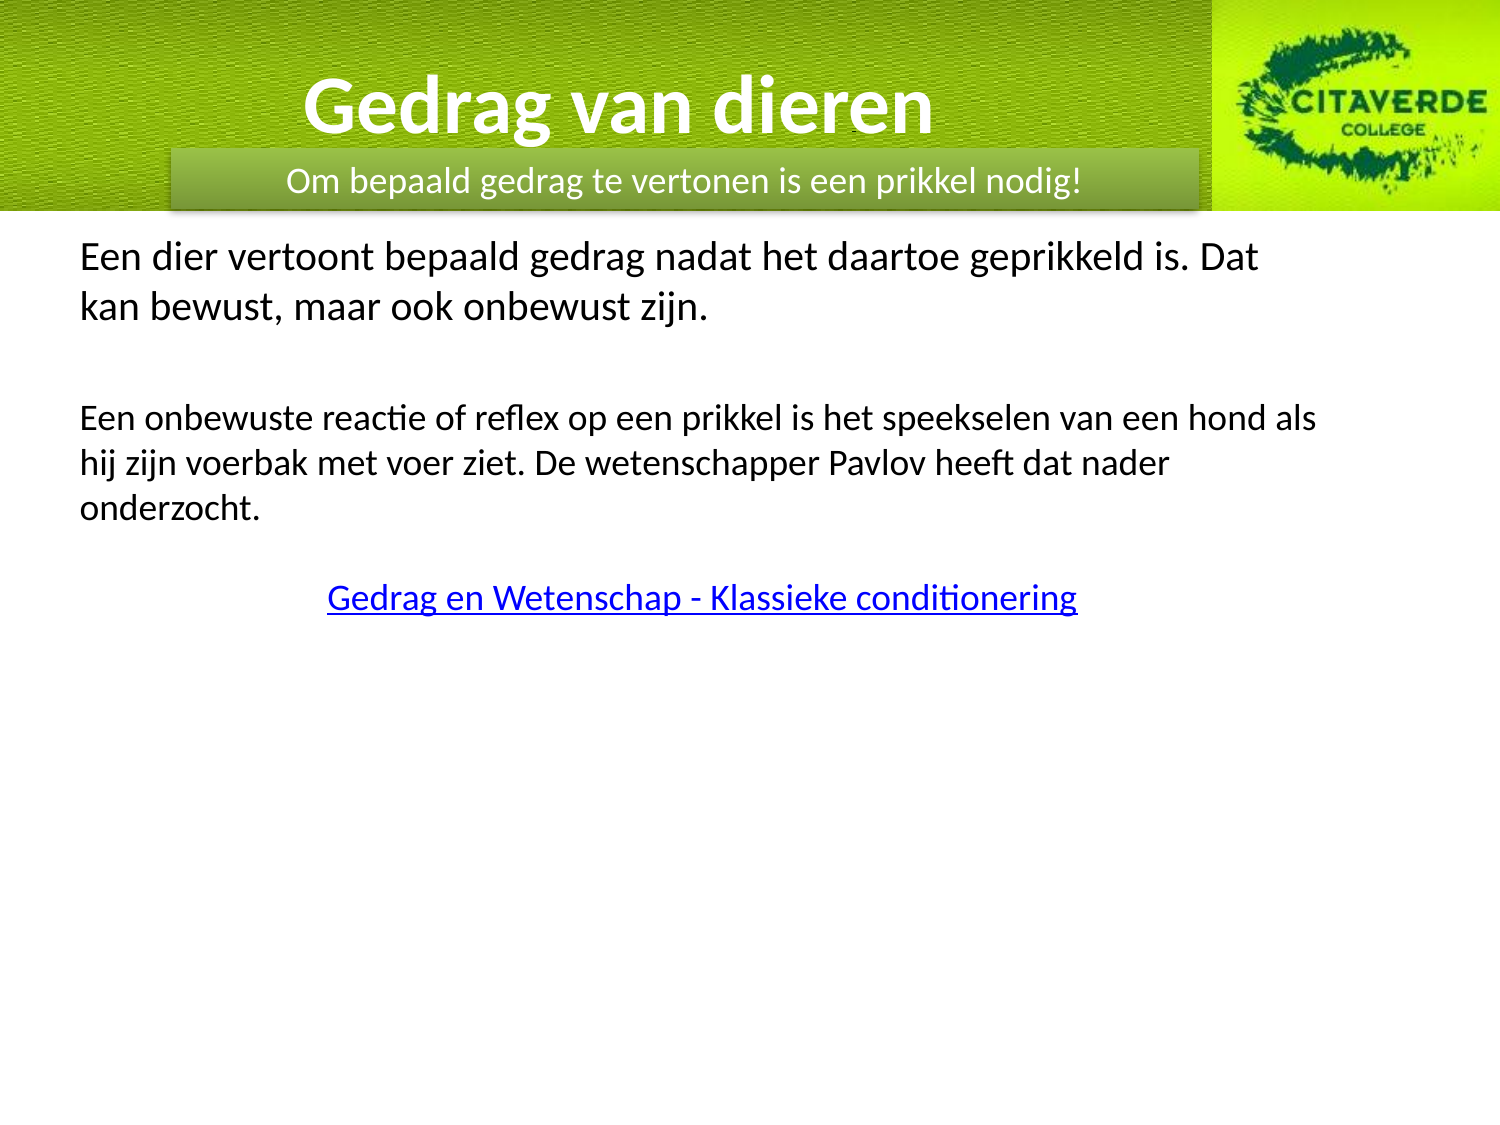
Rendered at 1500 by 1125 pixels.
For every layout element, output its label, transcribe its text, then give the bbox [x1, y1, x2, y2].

text_box Een onbewuste reactie of reflex op een prikkel is het speekselen van een hond als hij zijn voerbak met voer ziet. De wetenschapper Pavlov heeft dat nader onderzocht. Gedrag en Wetenschap - Klassieke conditionering [64, 385, 1341, 626]
picture [0, 0, 1500, 212]
title Een dier vertoont bepaald gedrag nadat het daartoe geprikkeld is. Dat kan bewust, maar ook onbewust zijn. [64, 231, 1341, 327]
